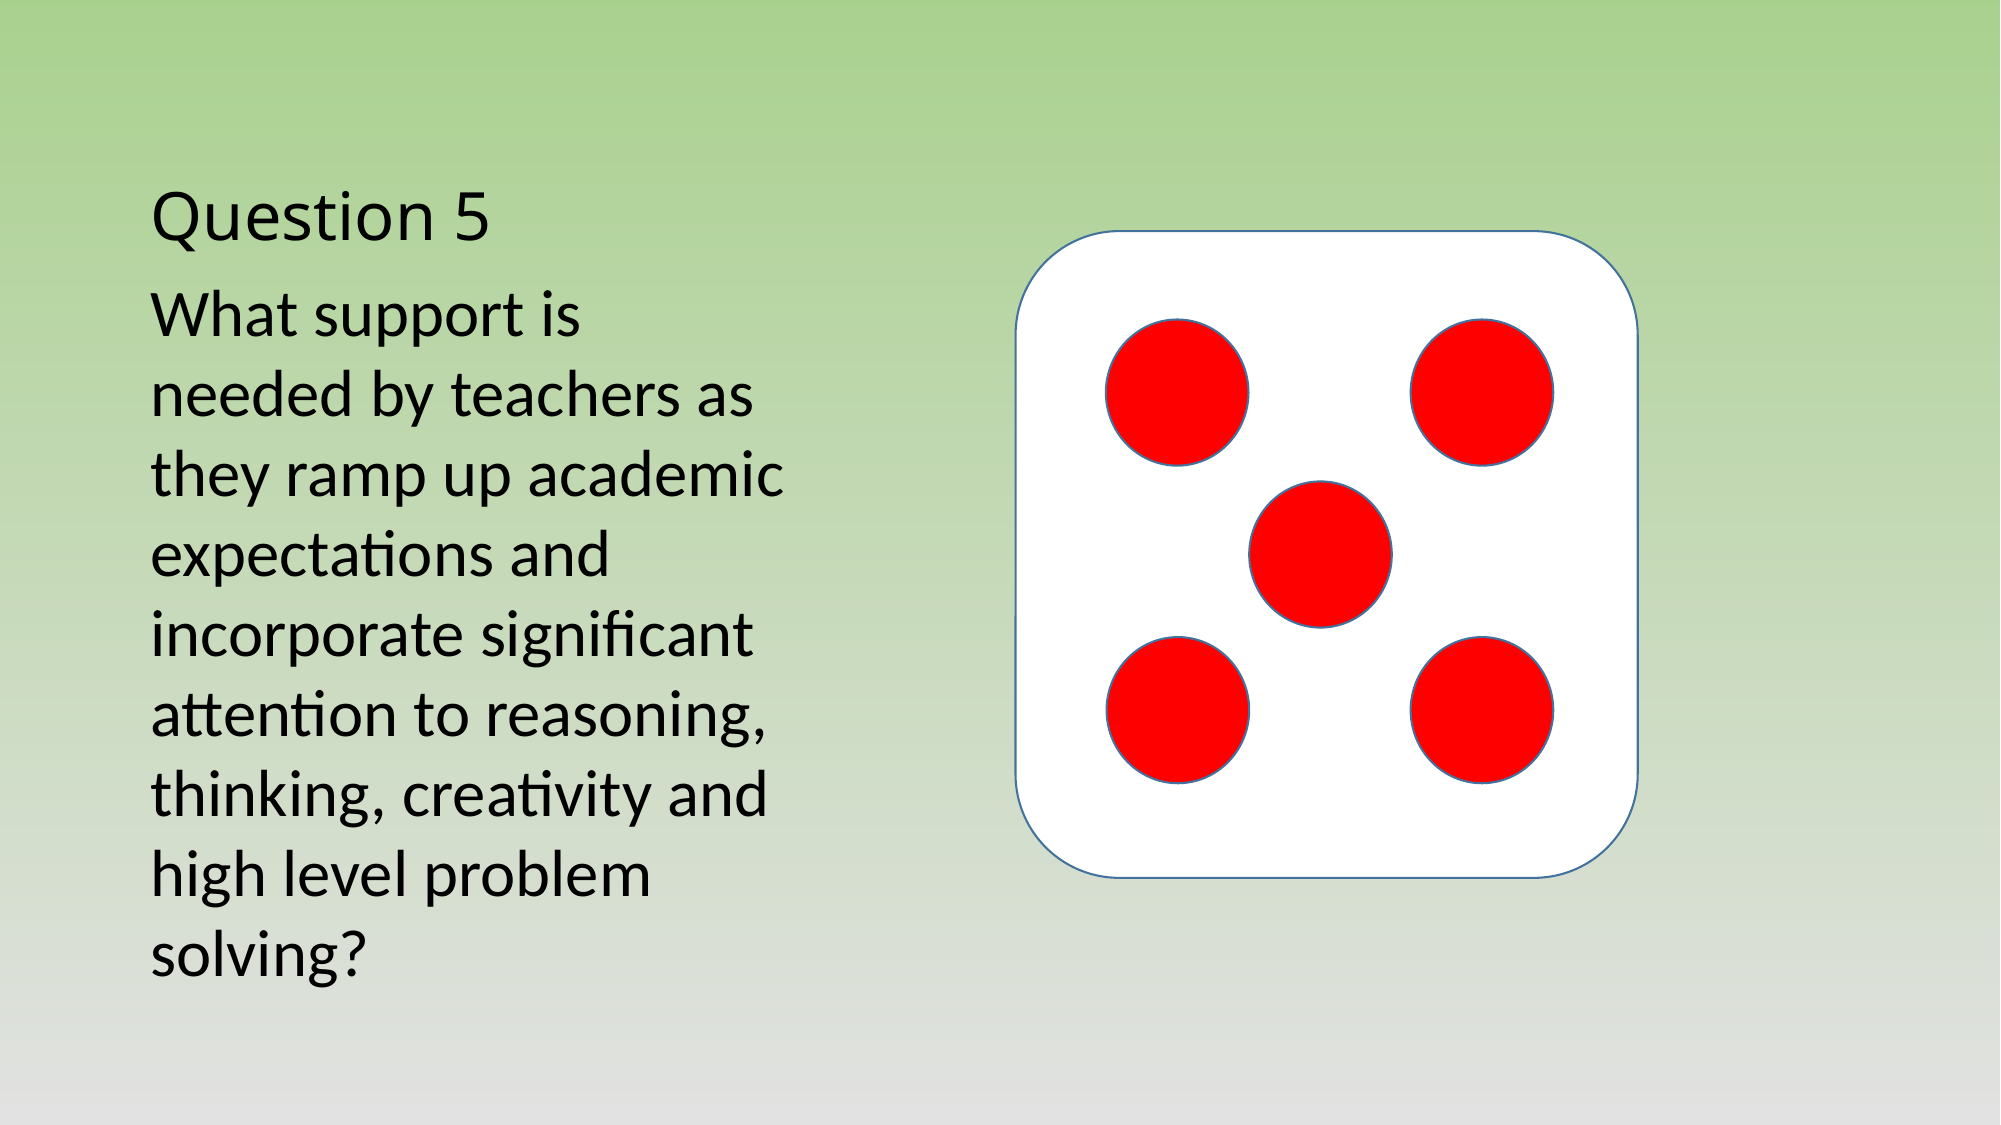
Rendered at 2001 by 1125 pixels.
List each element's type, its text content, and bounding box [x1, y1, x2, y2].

text_box What support is needed by teachers as they ramp up academic expectations and incorporate significant attention to reasoning, thinking, creativity and high level problem solving? [135, 262, 807, 997]
text_box [1409, 636, 1555, 785]
text_box [1104, 318, 1250, 467]
text_box [1014, 230, 1639, 879]
text_box [1248, 480, 1393, 629]
title Question 5 [135, 0, 781, 262]
text_box [1409, 318, 1555, 467]
text_box [1105, 636, 1251, 785]
